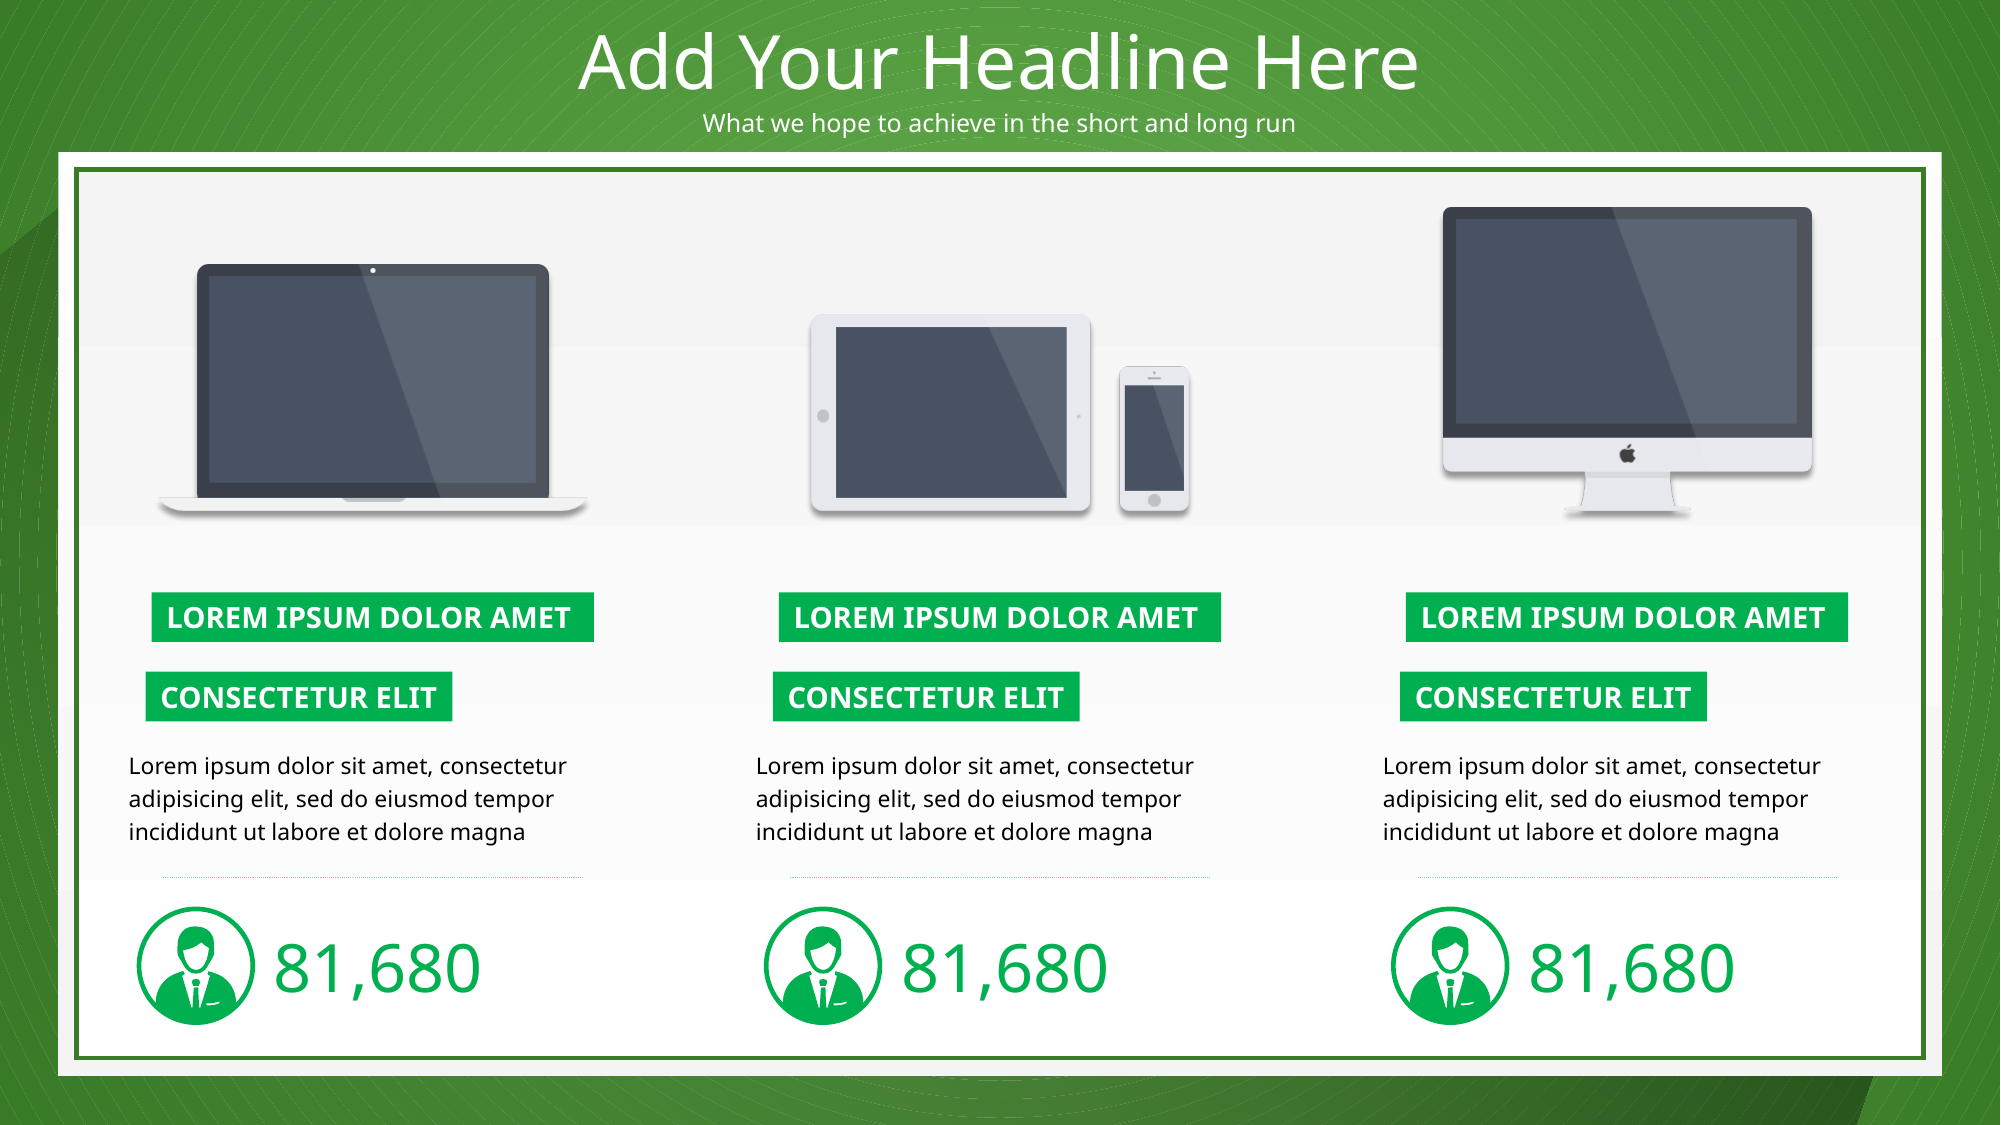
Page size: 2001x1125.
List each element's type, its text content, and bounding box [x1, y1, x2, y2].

text_box Lorem ipsum dolor sit amet, consectetur adipisicing elit, sed do eiusmod tempor incididunt ut labore et dolore magna [113, 738, 632, 853]
picture [802, 311, 1198, 526]
text_box [57, 151, 1943, 1077]
text_box [0, 206, 1874, 1125]
text_box CONSECTETUR ELIT [1400, 671, 1707, 722]
text_box What we hope to achieve in the short and long run [687, 97, 1313, 145]
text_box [766, 908, 880, 1023]
text_box 81,680 [886, 918, 1189, 1014]
text_box LOREM IPSUM DOLOR AMET [1405, 592, 1849, 642]
text_box LOREM IPSUM DOLOR AMET [778, 592, 1222, 642]
text_box Add Your Headline Here [563, 7, 1437, 113]
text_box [138, 908, 253, 1023]
text_box LOREM IPSUM DOLOR AMET [151, 592, 594, 642]
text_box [1393, 908, 1508, 1023]
text_box Lorem ipsum dolor sit amet, consectetur adipisicing elit, sed do eiusmod tempor incididunt ut labore et dolore magna [741, 738, 1259, 853]
text_box 81,680 [259, 918, 562, 1014]
picture [149, 261, 597, 526]
text_box 81,680 [1513, 918, 1816, 1014]
text_box CONSECTETUR ELIT [145, 671, 453, 722]
text_box Lorem ipsum dolor sit amet, consectetur adipisicing elit, sed do eiusmod tempor incididunt ut labore et dolore magna [1368, 738, 1886, 853]
picture [1434, 204, 1821, 526]
text_box [76, 168, 1924, 1059]
text_box CONSECTETUR ELIT [772, 671, 1080, 722]
